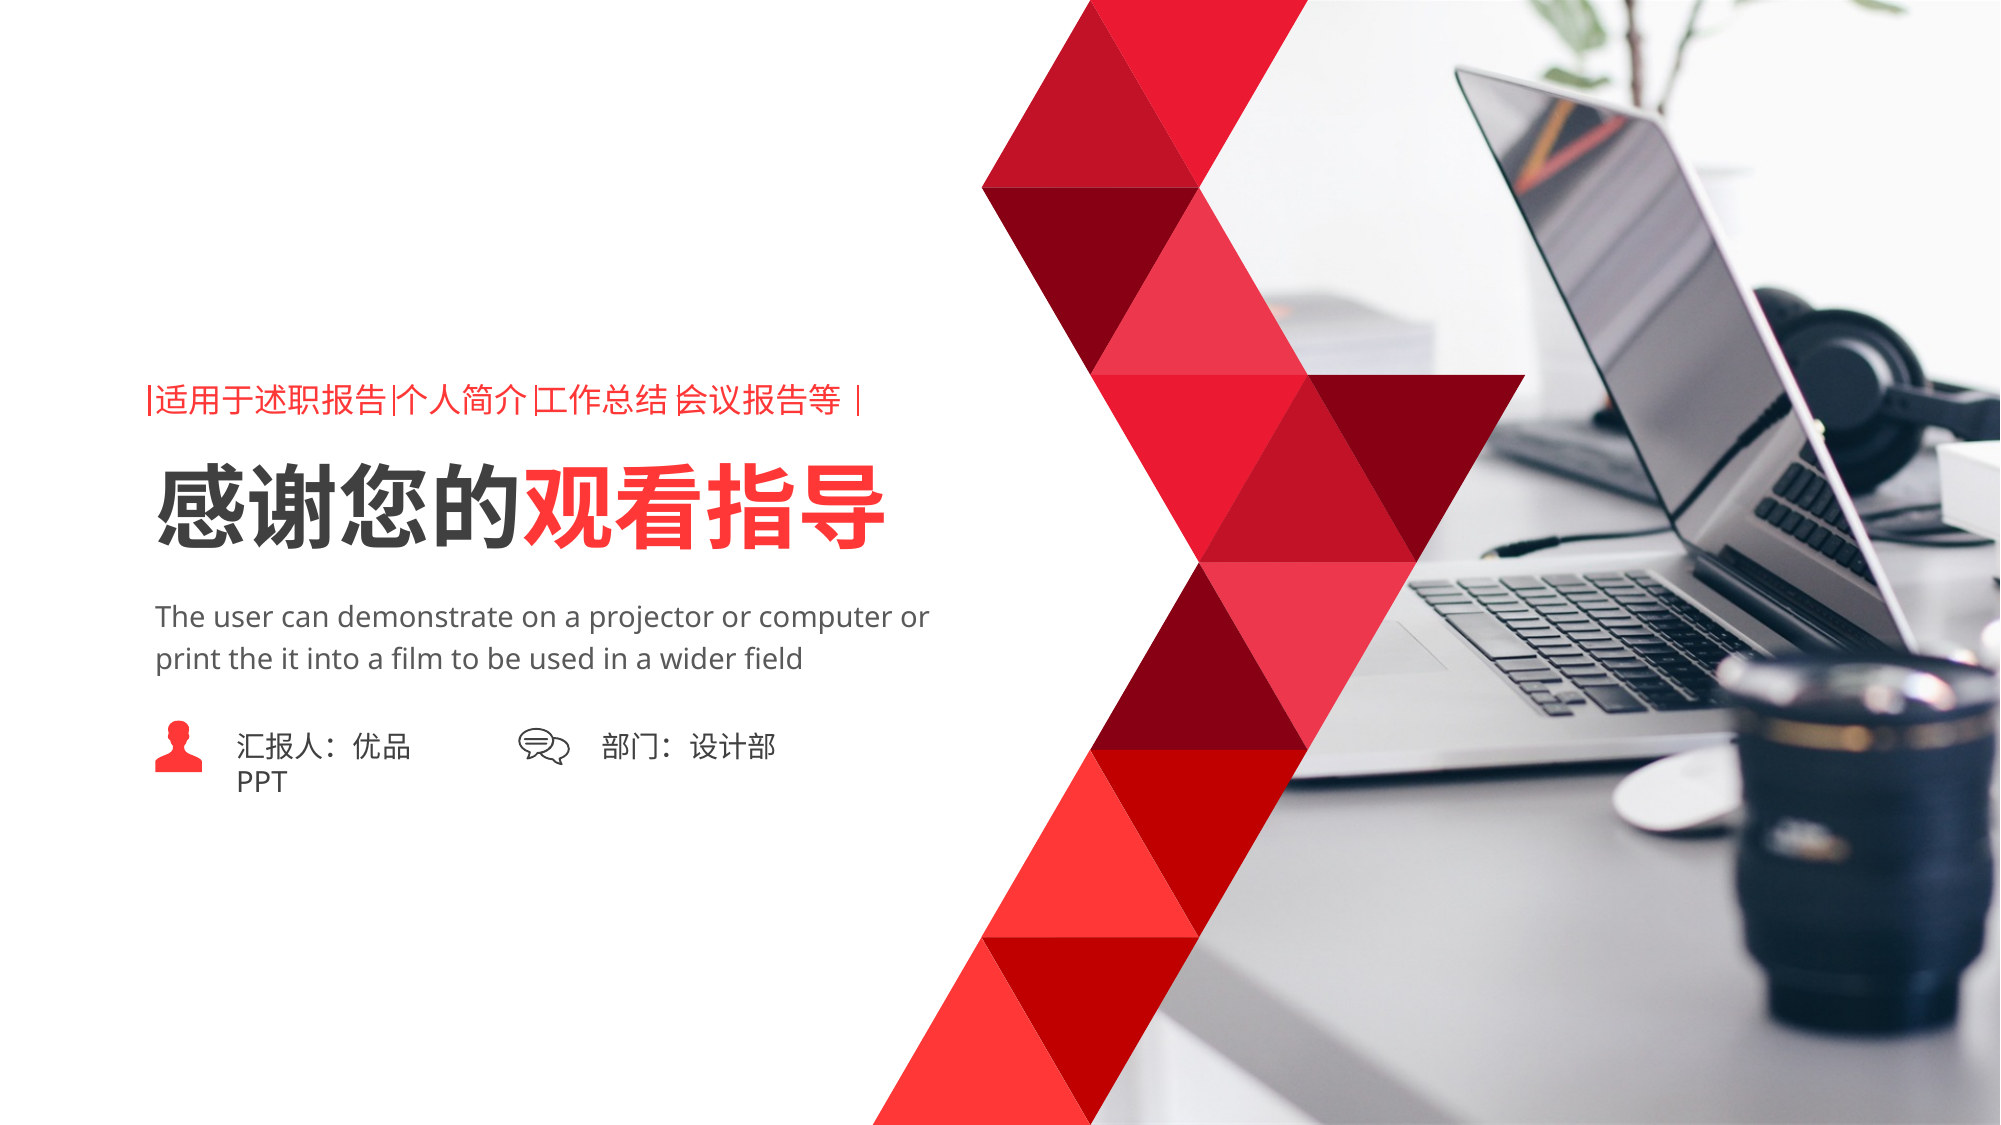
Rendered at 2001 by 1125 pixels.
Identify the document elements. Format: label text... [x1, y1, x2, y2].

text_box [140, 372, 996, 428]
text_box 部门：设计部 [586, 721, 848, 771]
text_box The user can demonstrate on a projector or computer or print the it into a film to be used in a wider field [140, 583, 877, 683]
text_box [517, 726, 571, 767]
text_box 汇报人：优品PPT [221, 721, 483, 806]
text_box [154, 719, 203, 774]
picture [877, 0, 2000, 1125]
text_box [871, 1115, 877, 1125]
text_box 感谢您的观看指导 [140, 442, 877, 568]
